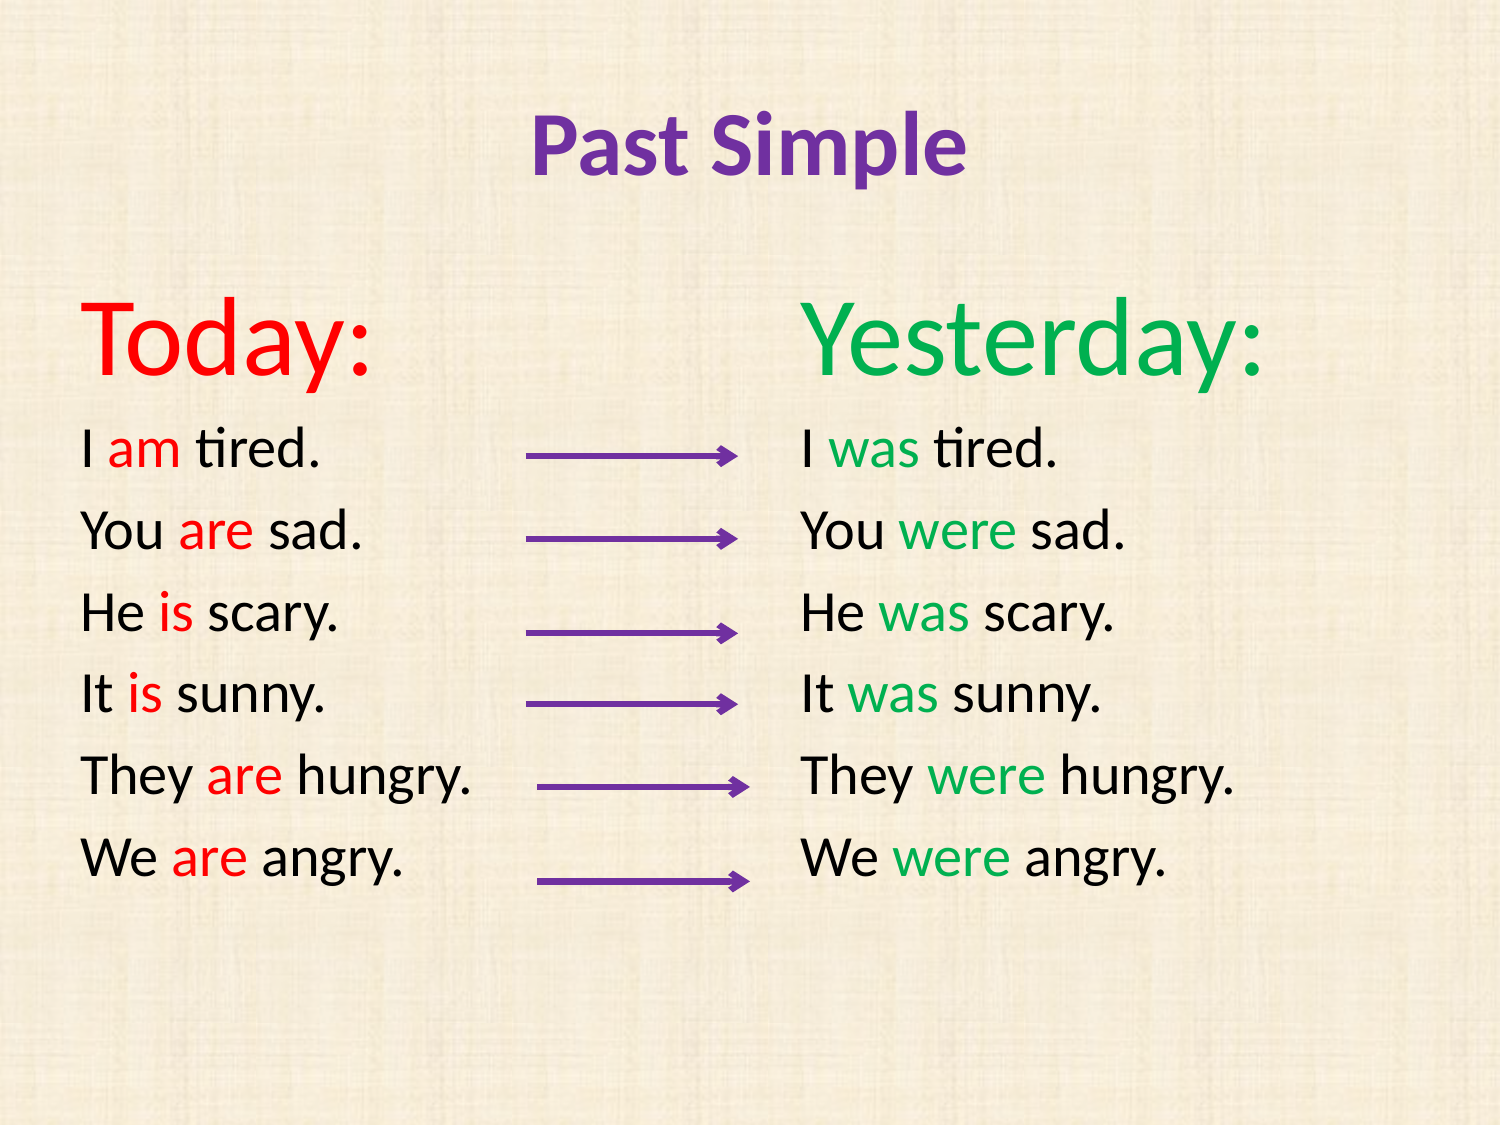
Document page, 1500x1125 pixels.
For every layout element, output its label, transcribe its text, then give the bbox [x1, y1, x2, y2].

list Yesterday: I was tired. You were sad. He was scary. It was sunny. They were hungry. We were angry. [785, 255, 1448, 998]
list Today: I am tired. You are sad. He is scary. It is sunny. They are hungry. We are angry. [64, 255, 728, 998]
title Past Simple [75, 45, 1425, 233]
